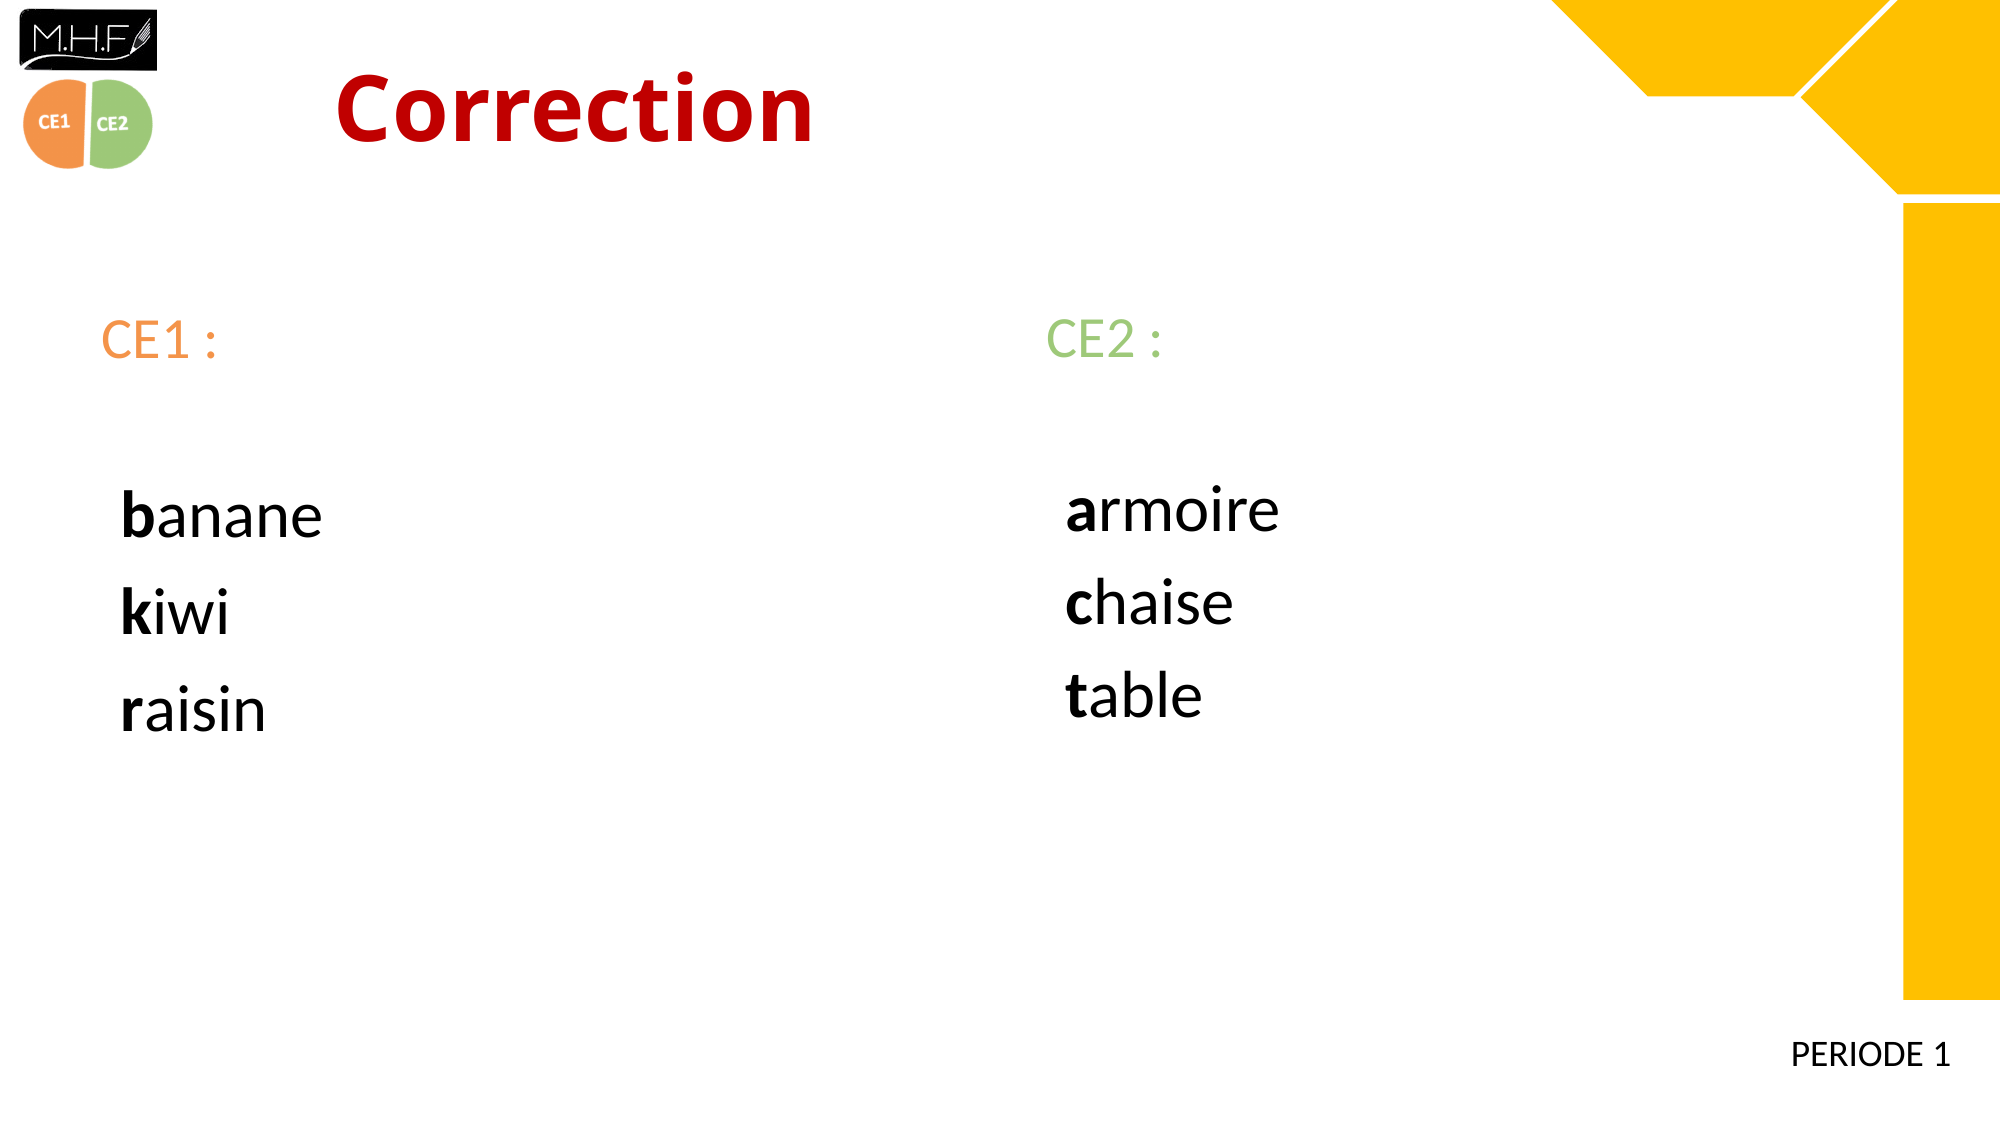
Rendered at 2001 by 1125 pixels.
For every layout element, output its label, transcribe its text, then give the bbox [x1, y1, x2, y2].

text_box [1799, 0, 2000, 196]
text_box PERIODE 1 [1362, 1021, 1967, 1125]
title Correction [318, 3, 1865, 221]
text_box [1549, 0, 1892, 98]
text_box CE2 : armoire chaise table [1031, 299, 1853, 1014]
list CE1 : banane kiwi raisin [86, 300, 897, 1015]
text_box [1902, 202, 2000, 1001]
picture [1, 7, 177, 207]
